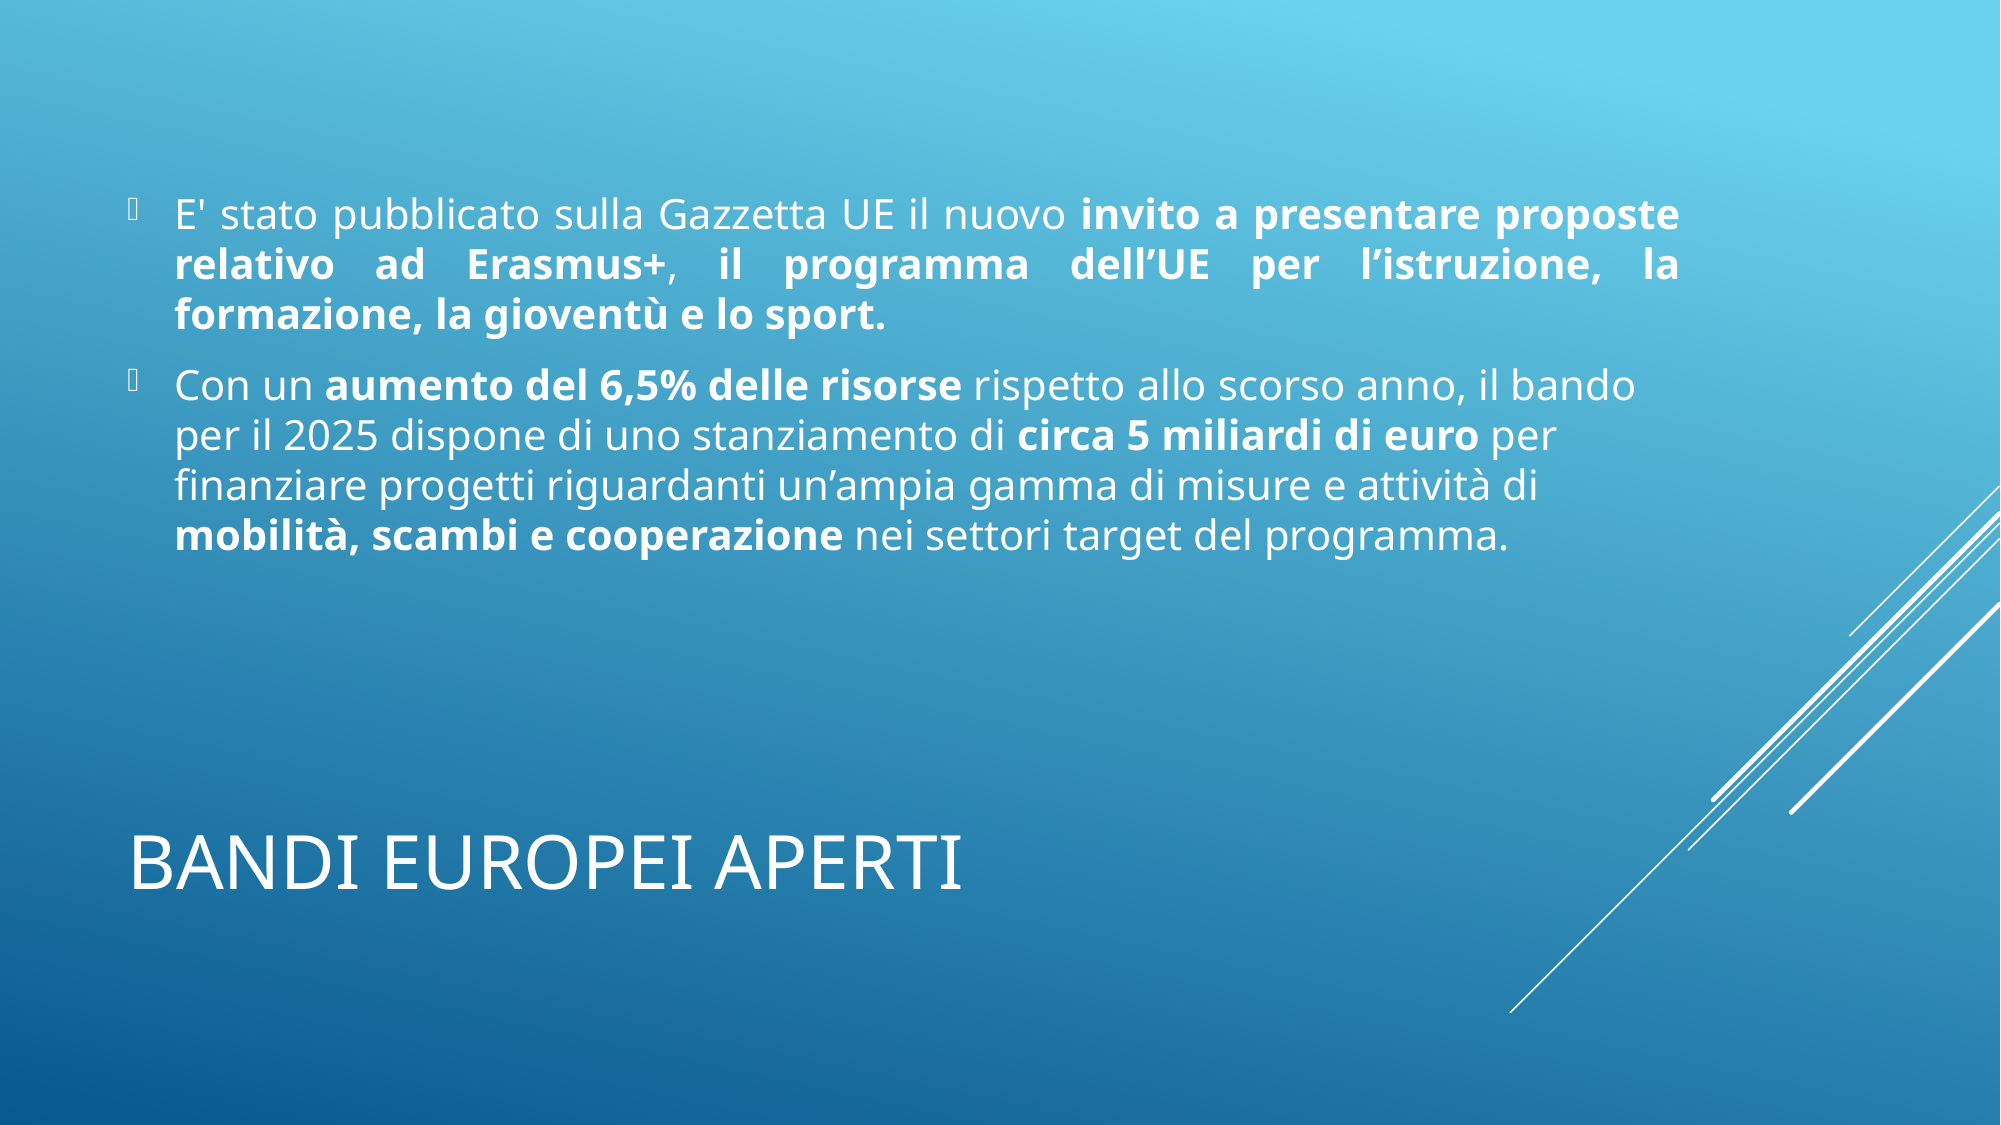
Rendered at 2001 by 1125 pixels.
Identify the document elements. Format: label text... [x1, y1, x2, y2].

title BANDI EUROPEI APERTI [112, 736, 1513, 984]
list E' stato pubblicato sulla Gazzetta UE il nuovo invito a presentare proposte relativo ad Erasmus+, il programma dell’UE per l’istruzione, la formazione, la gioventù e lo sport. Con un aumento del 6,5% delle risorse rispetto allo scorso anno, il bando per il 2025 dispone di uno stanziamento di circa 5 miliardi di euro per finanziare progetti riguardanti un’ampia gamma di misure e attività di mobilità, scambi e cooperazione nei settori target del programma. [112, 112, 1696, 706]
